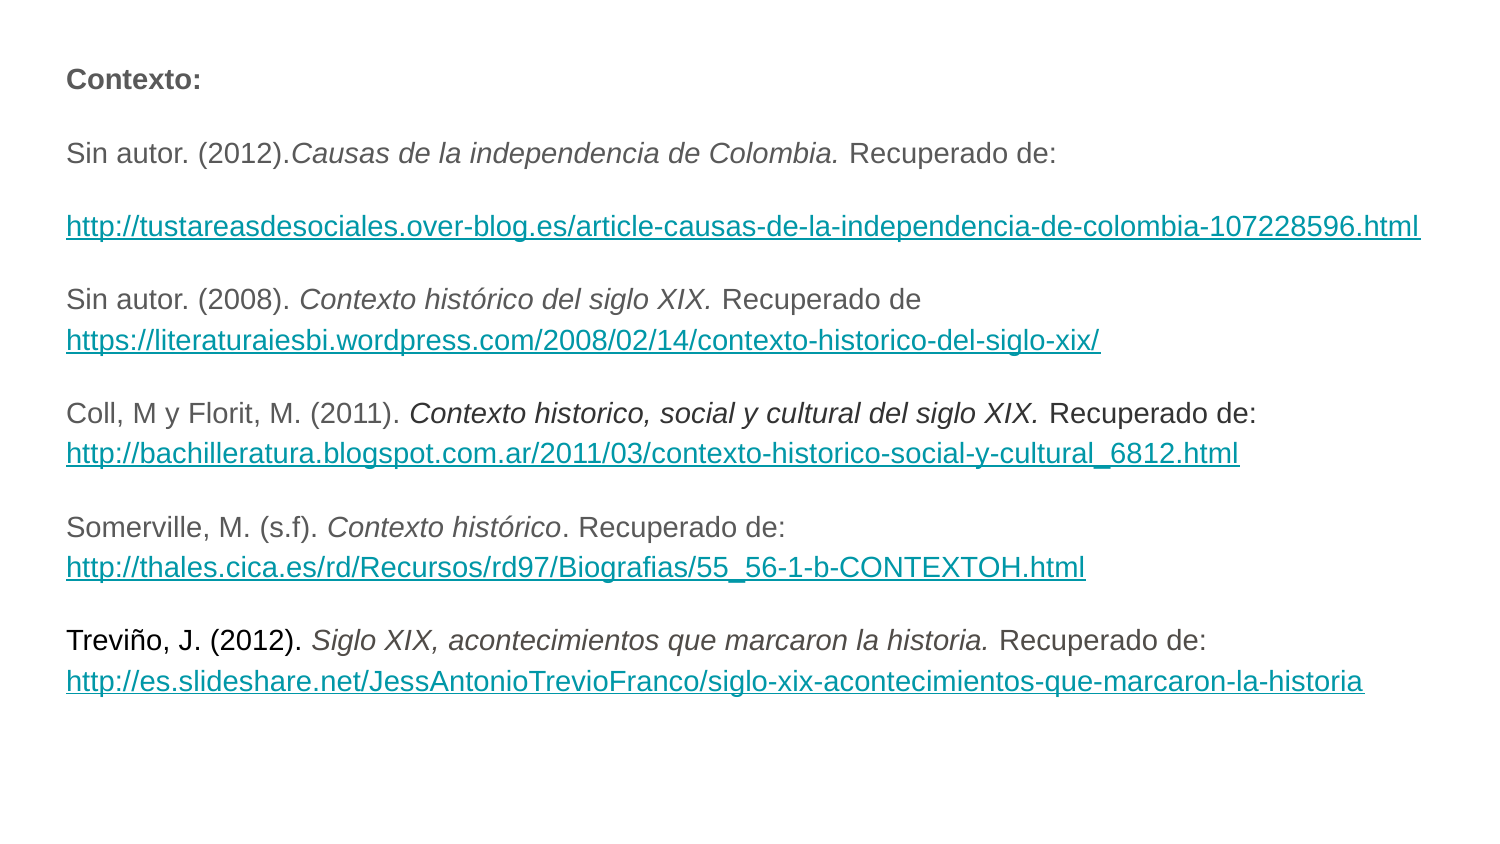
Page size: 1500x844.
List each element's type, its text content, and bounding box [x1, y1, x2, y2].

list Contexto: Sin autor. (2012).Causas de la independencia de Colombia. Recuperado de: http://tustareasdesociales.over-blog.es/article-causas-de-la-independencia-de-colombia-107228596.html Sin autor. (2008). Contexto histórico del siglo XIX. Recuperado de https://literaturaiesbi.wordpress.com/2008/02/14/contexto-historico-del-siglo-xix/ Coll, M y Florit, M. (2011). Contexto historico, social y cultural del siglo XIX. Recuperado de: http://bachilleratura.blogspot.com.ar/2011/03/contexto-historico-social-y-cultural_6812.html Somerville, M. (s.f). Contexto histórico. Recuperado de: http://thales.cica.es/rd/Recursos/rd97/Biografias/55_56-1-b-CONTEXTOH.html Treviño, J. (2012). Siglo XIX, acontecimientos que marcaron la historia. Recuperado de: http://es.slideshare.net/JessAntonioTrevioFranco/siglo-xix-acontecimientos-que-marcaron-la-historia [51, 40, 1449, 750]
